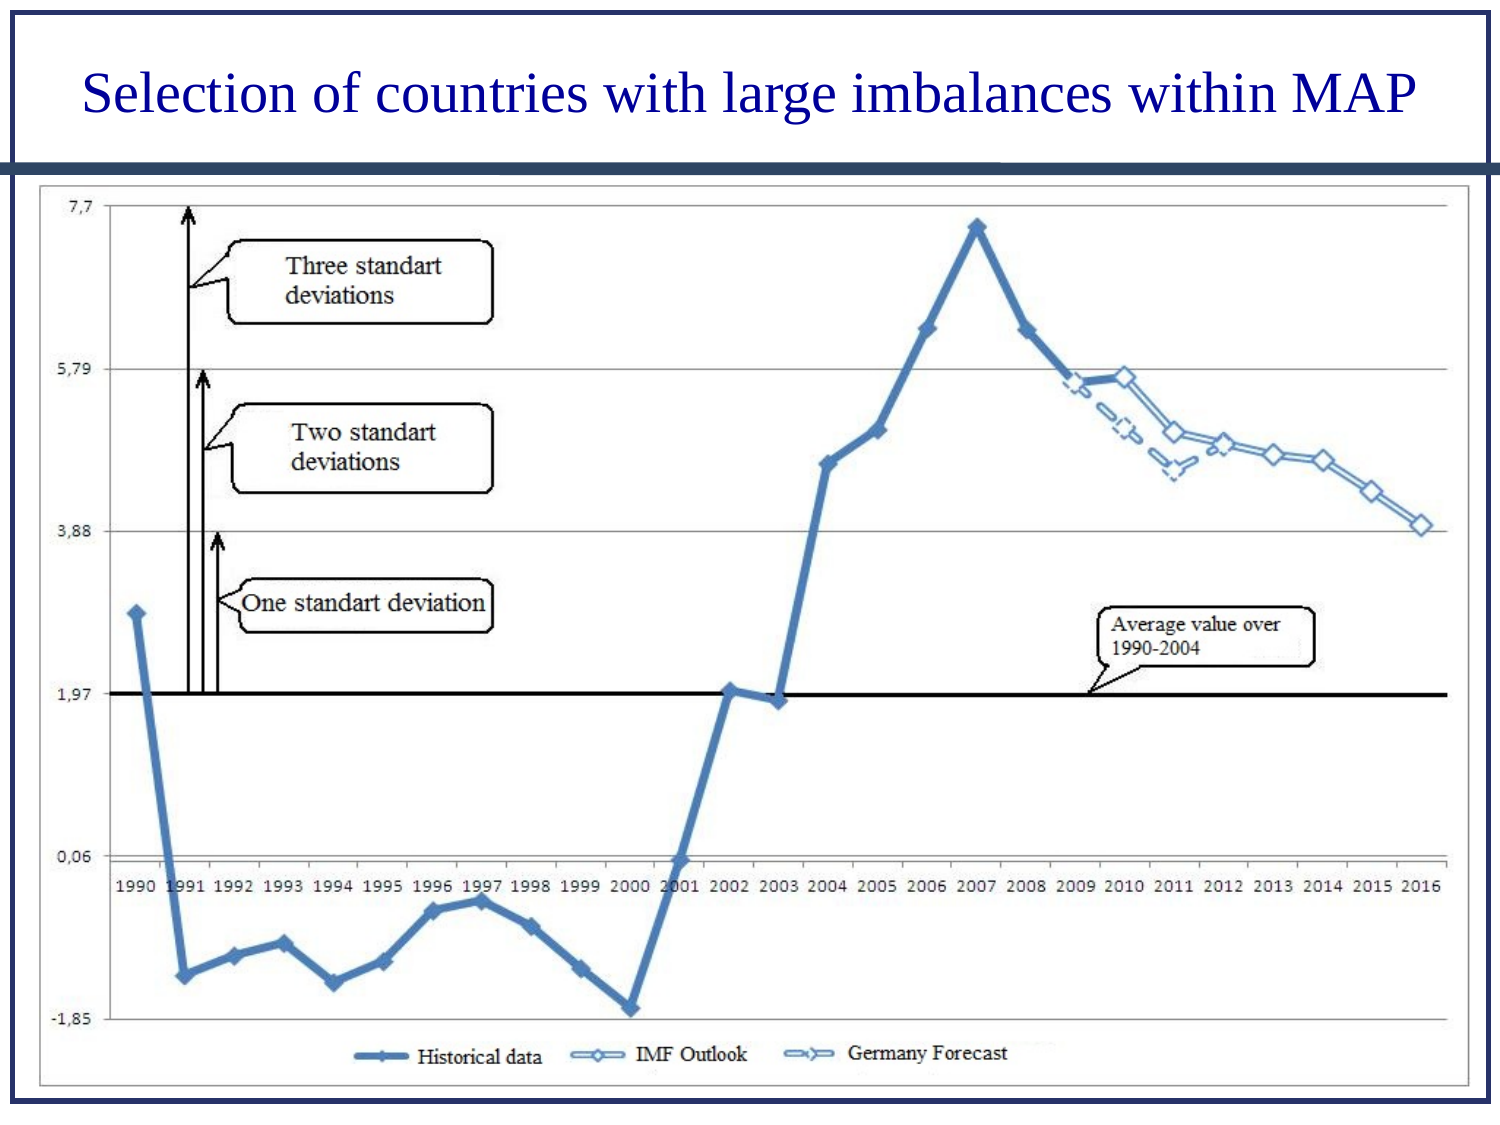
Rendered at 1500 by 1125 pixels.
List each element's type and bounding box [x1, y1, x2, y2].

text_box [12, 169, 1489, 1101]
picture [38, 184, 1471, 1089]
text_box [12, 12, 1489, 168]
